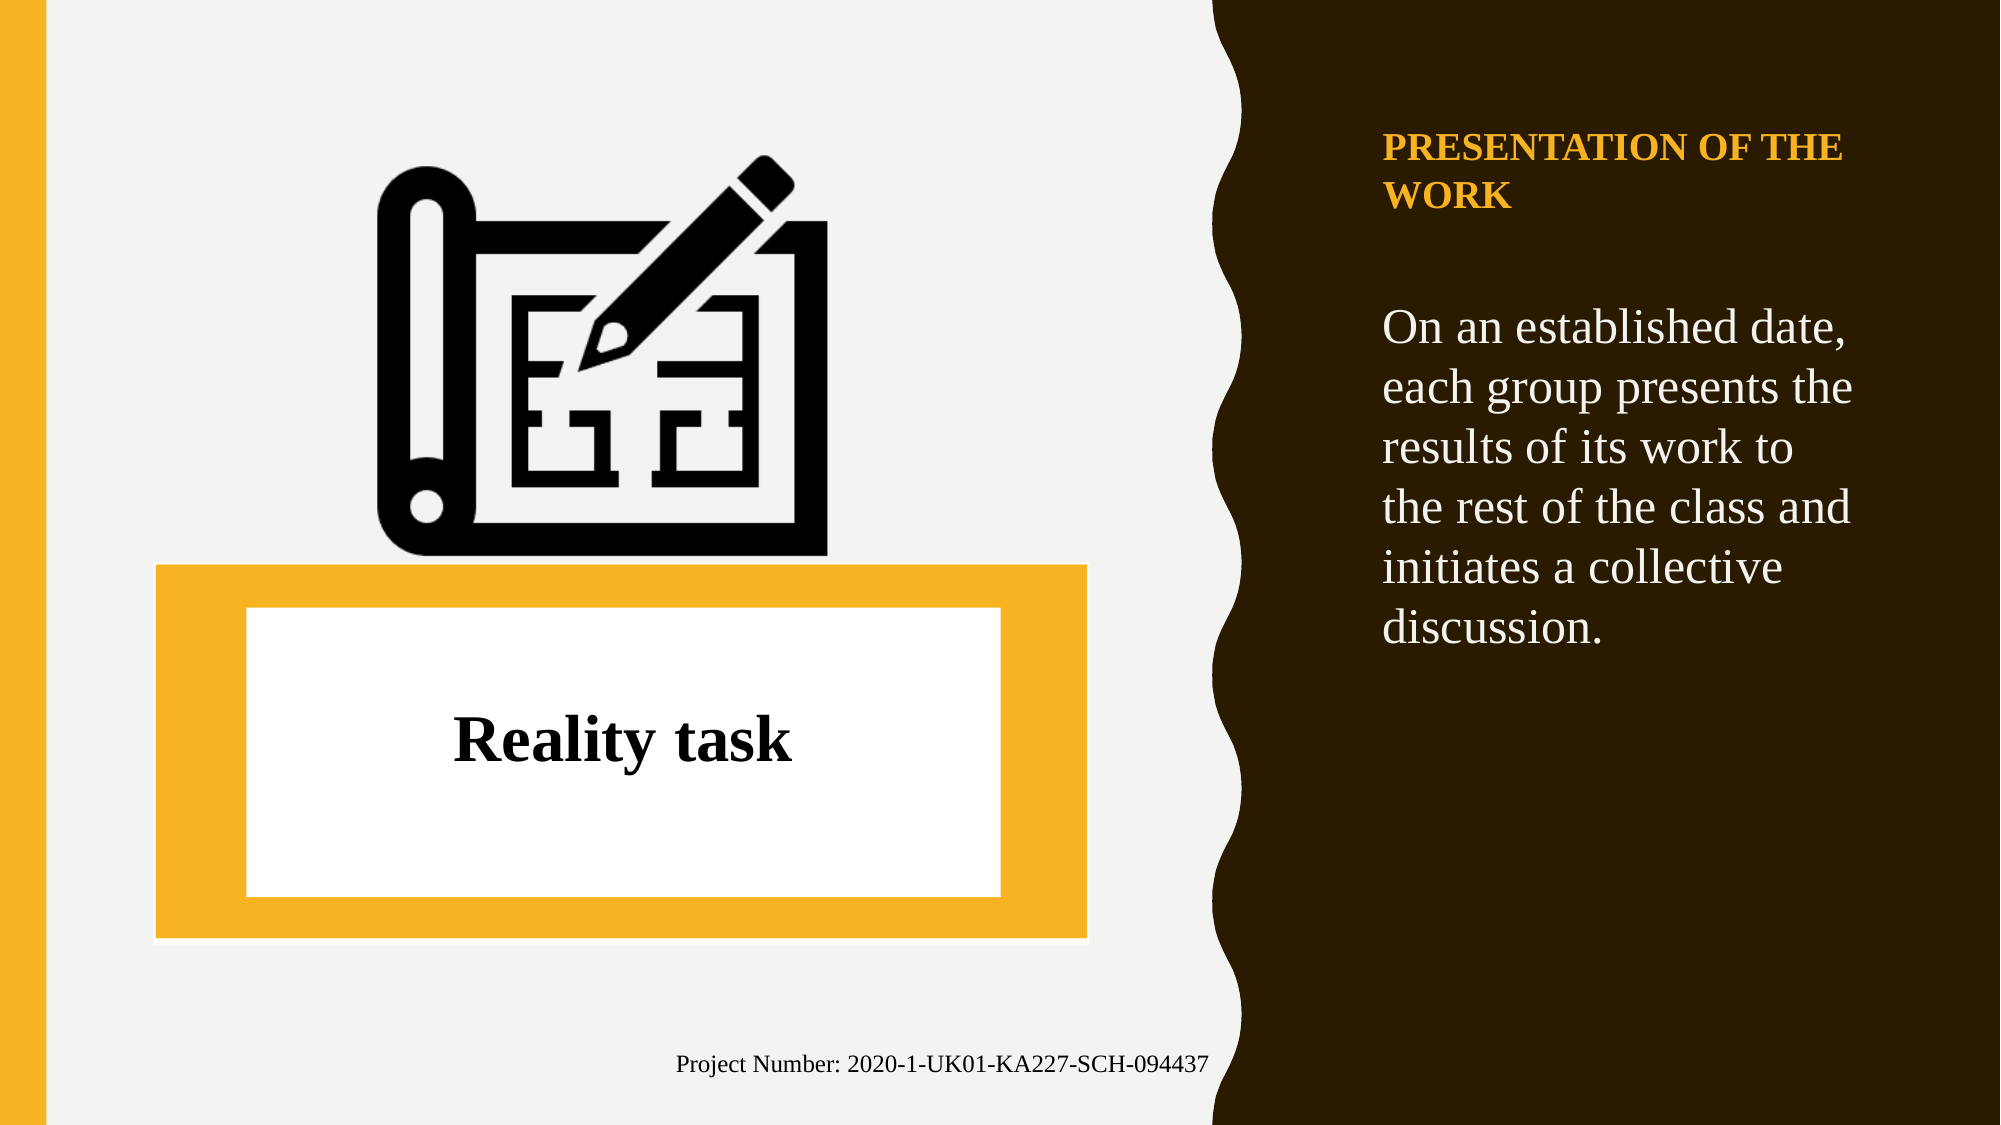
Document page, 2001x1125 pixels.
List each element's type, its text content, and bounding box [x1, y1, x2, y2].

footer Project Number: 2020-1-UK01-KA227-SCH-094437 [525, 1029, 1361, 1096]
title PRESENTATION OF THE WORK [1367, 75, 1875, 272]
picture [153, 94, 1094, 946]
list On an established date, each group presents the results of its work to the rest of the class and initiates a collective discussion. [1367, 285, 1875, 969]
